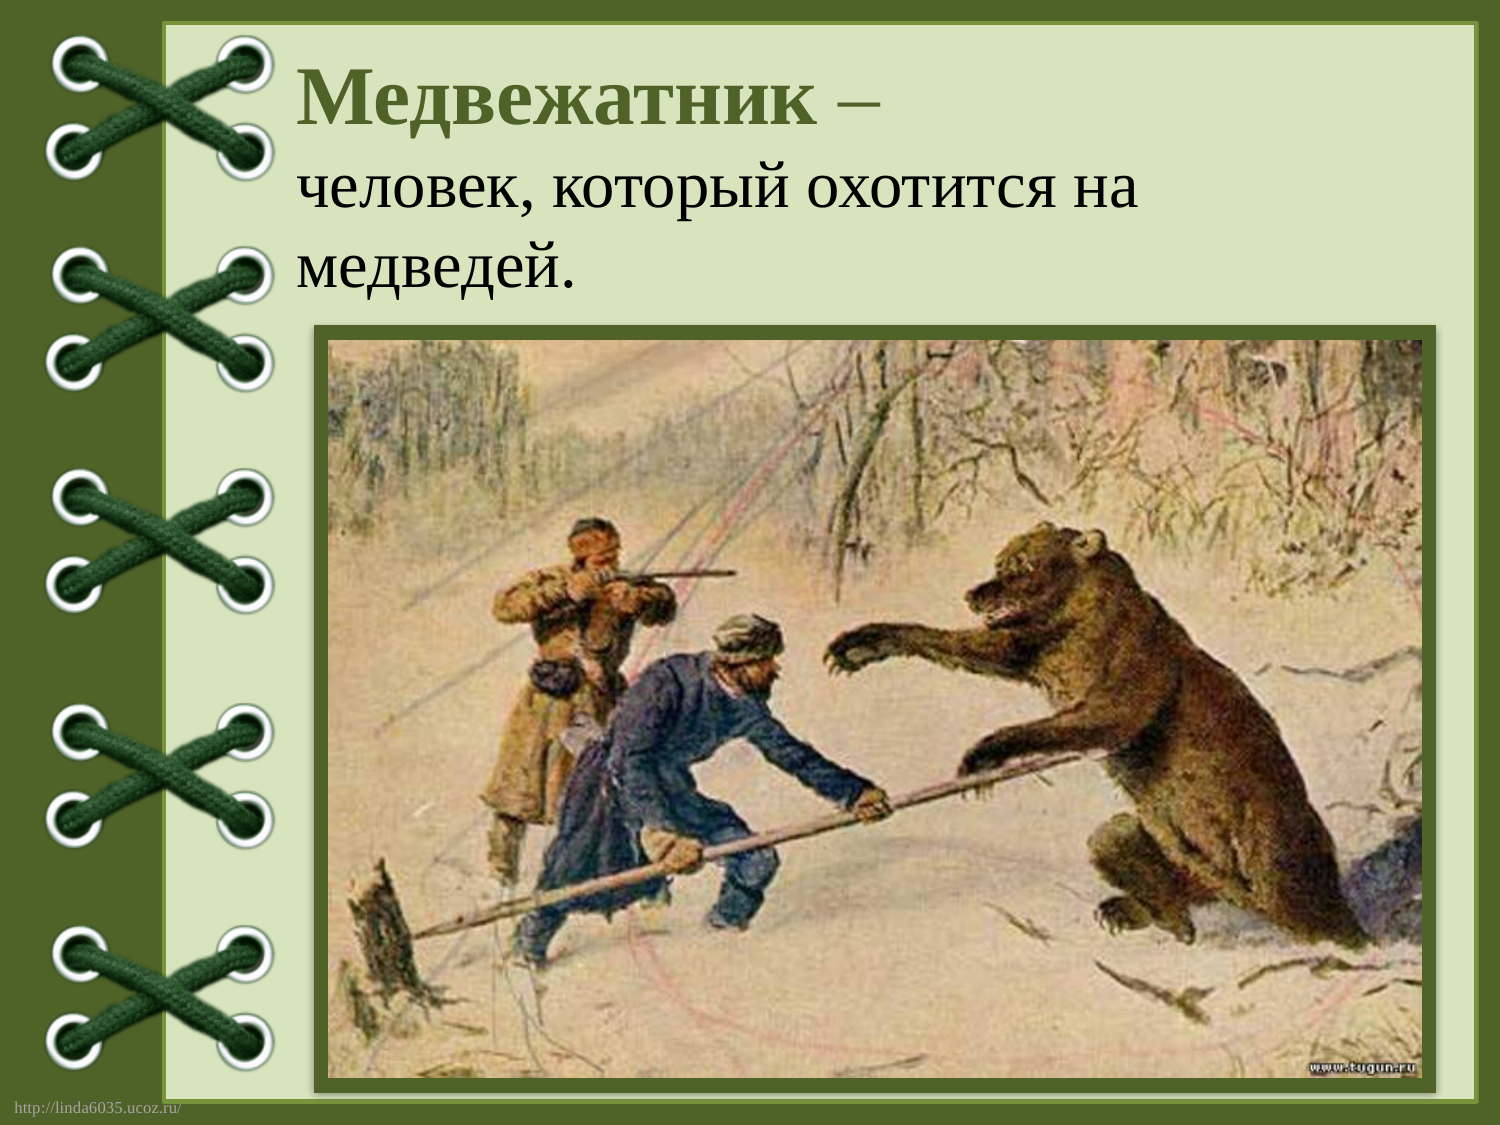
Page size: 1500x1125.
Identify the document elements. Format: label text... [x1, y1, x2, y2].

picture [327, 339, 1423, 1079]
text_box Медвежатник – человек, который охотится на медведей. [281, 33, 1430, 309]
picture [35, 234, 286, 409]
picture [35, 456, 286, 631]
picture [35, 691, 286, 866]
picture [35, 913, 286, 1088]
picture [35, 23, 286, 198]
